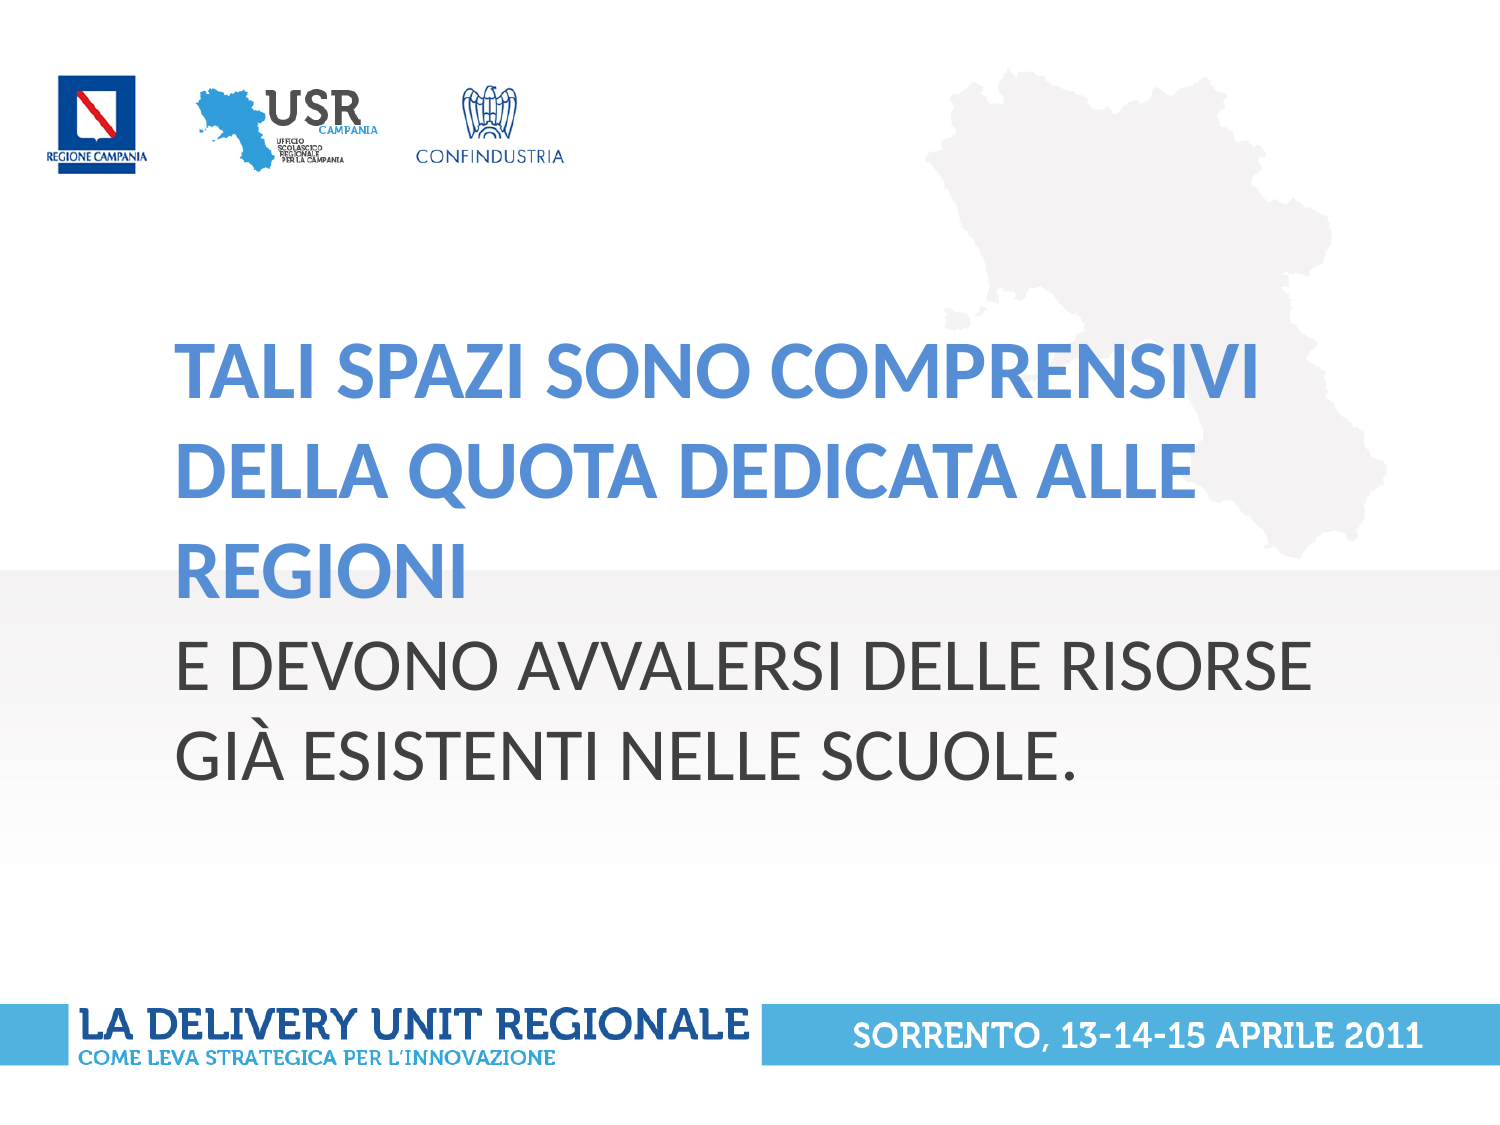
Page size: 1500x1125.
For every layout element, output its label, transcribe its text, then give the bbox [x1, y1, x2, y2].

title Tali spazi sono comprensivi della quota dedicata alle Regioni e devono avvalersi delle risorse già esistenti nelle scuole. [174, 292, 1390, 813]
picture [0, 32, 1500, 1093]
